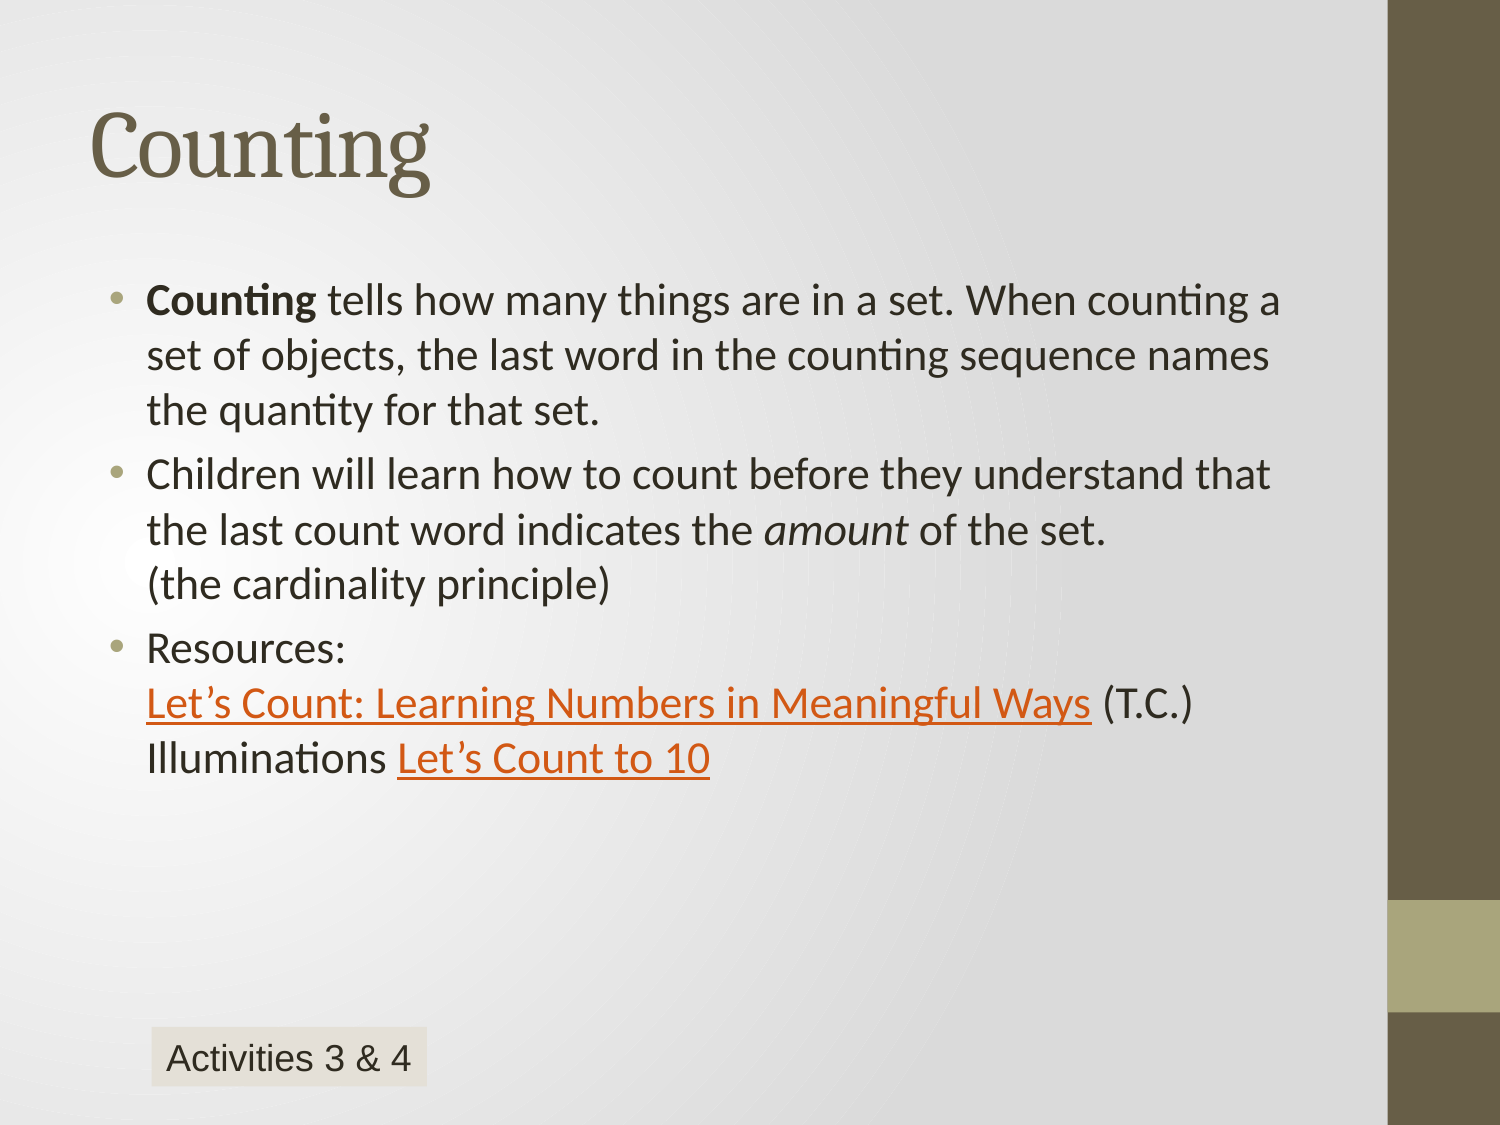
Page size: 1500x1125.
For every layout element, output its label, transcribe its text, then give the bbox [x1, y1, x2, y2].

title Counting [75, 45, 1325, 233]
list Counting tells how many things are in a set. When counting a set of objects, the last word in the counting sequence names the quantity for that set. Children will learn how to count before they understand that the last count word indicates the amount of the set. (the cardinality principle) Resources: Let’s Count: Learning Numbers in Meaningful Ways (T.C.) Illuminations Let’s Count to 10 [74, 262, 1326, 1051]
text_box Activities 3 & 4 [151, 1026, 427, 1087]
